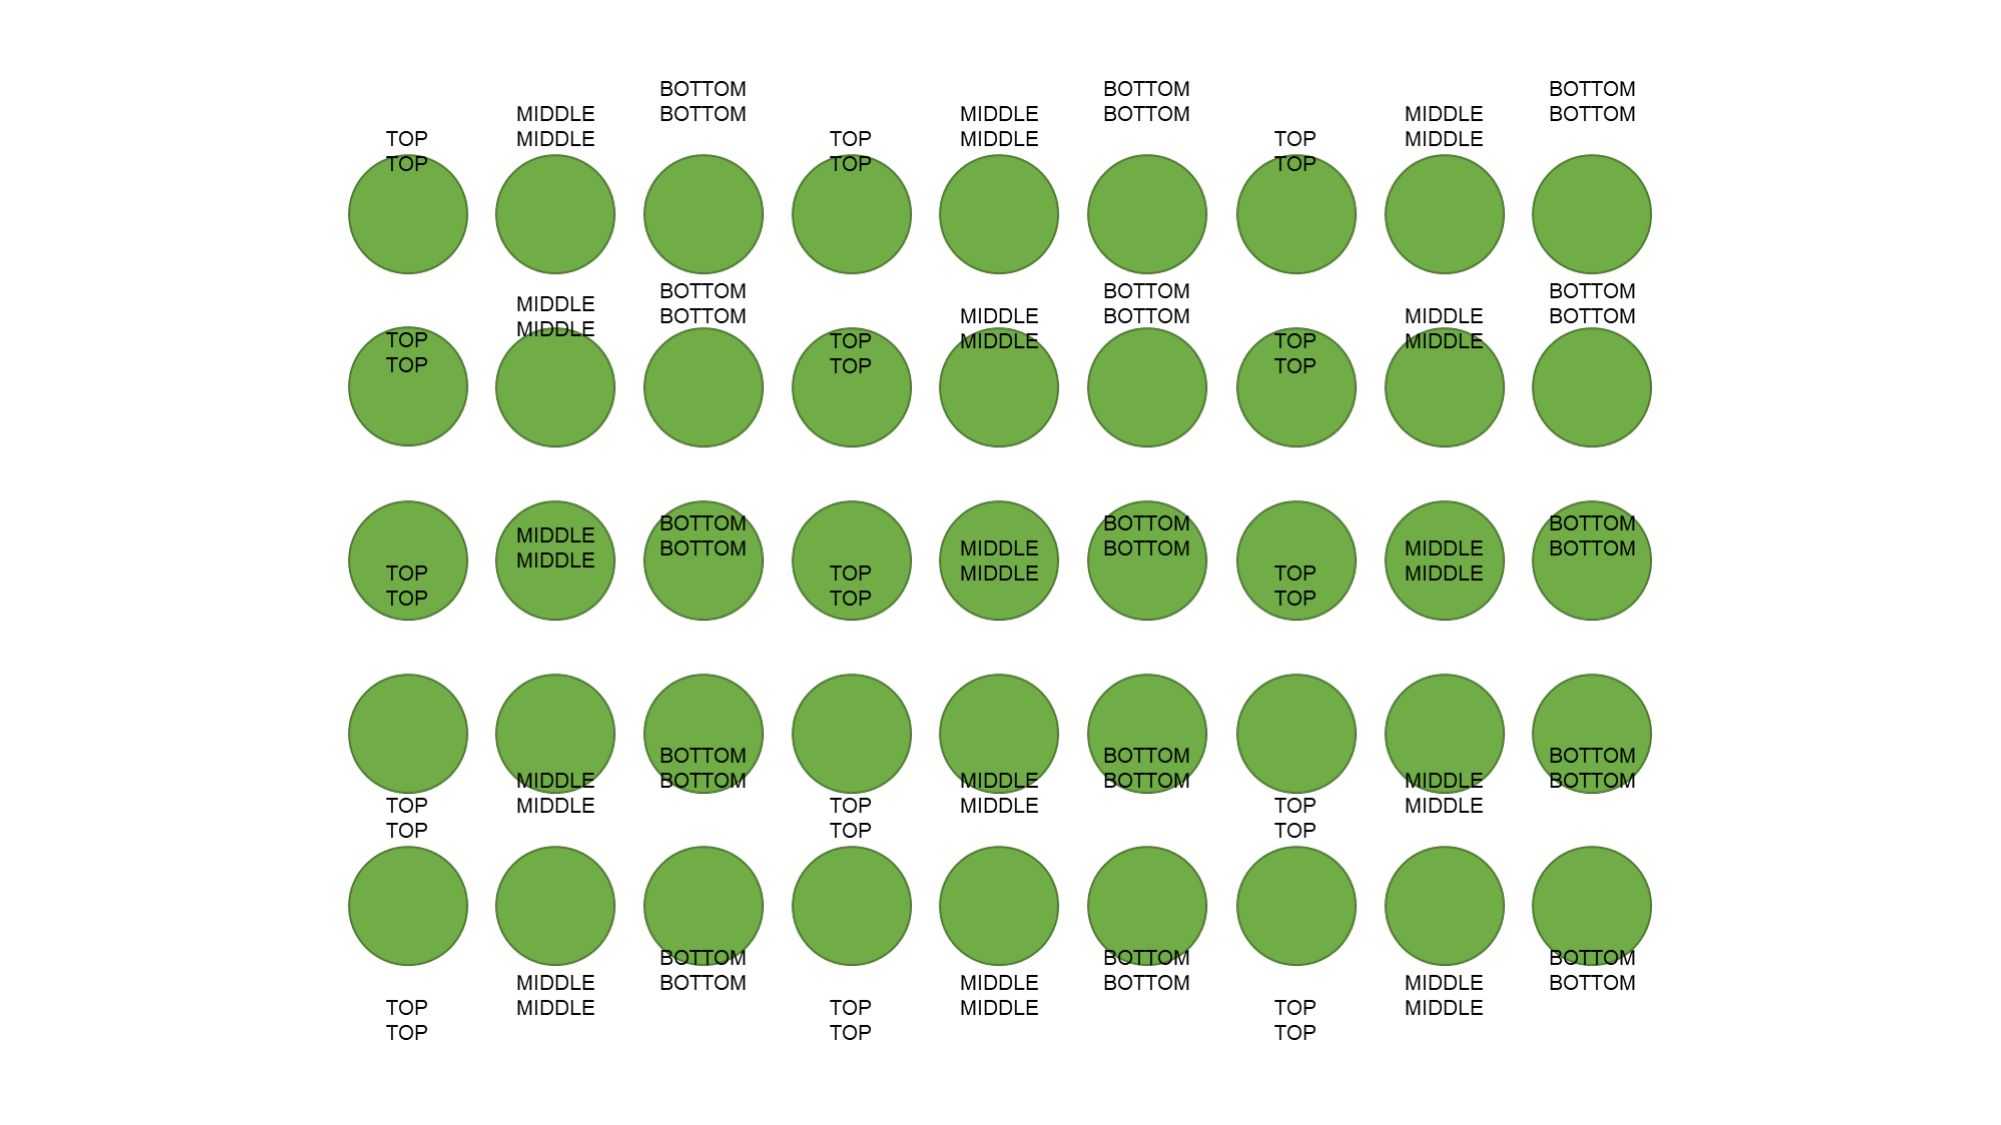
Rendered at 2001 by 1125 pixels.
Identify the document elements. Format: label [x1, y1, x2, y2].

picture [348, 68, 1652, 1057]
